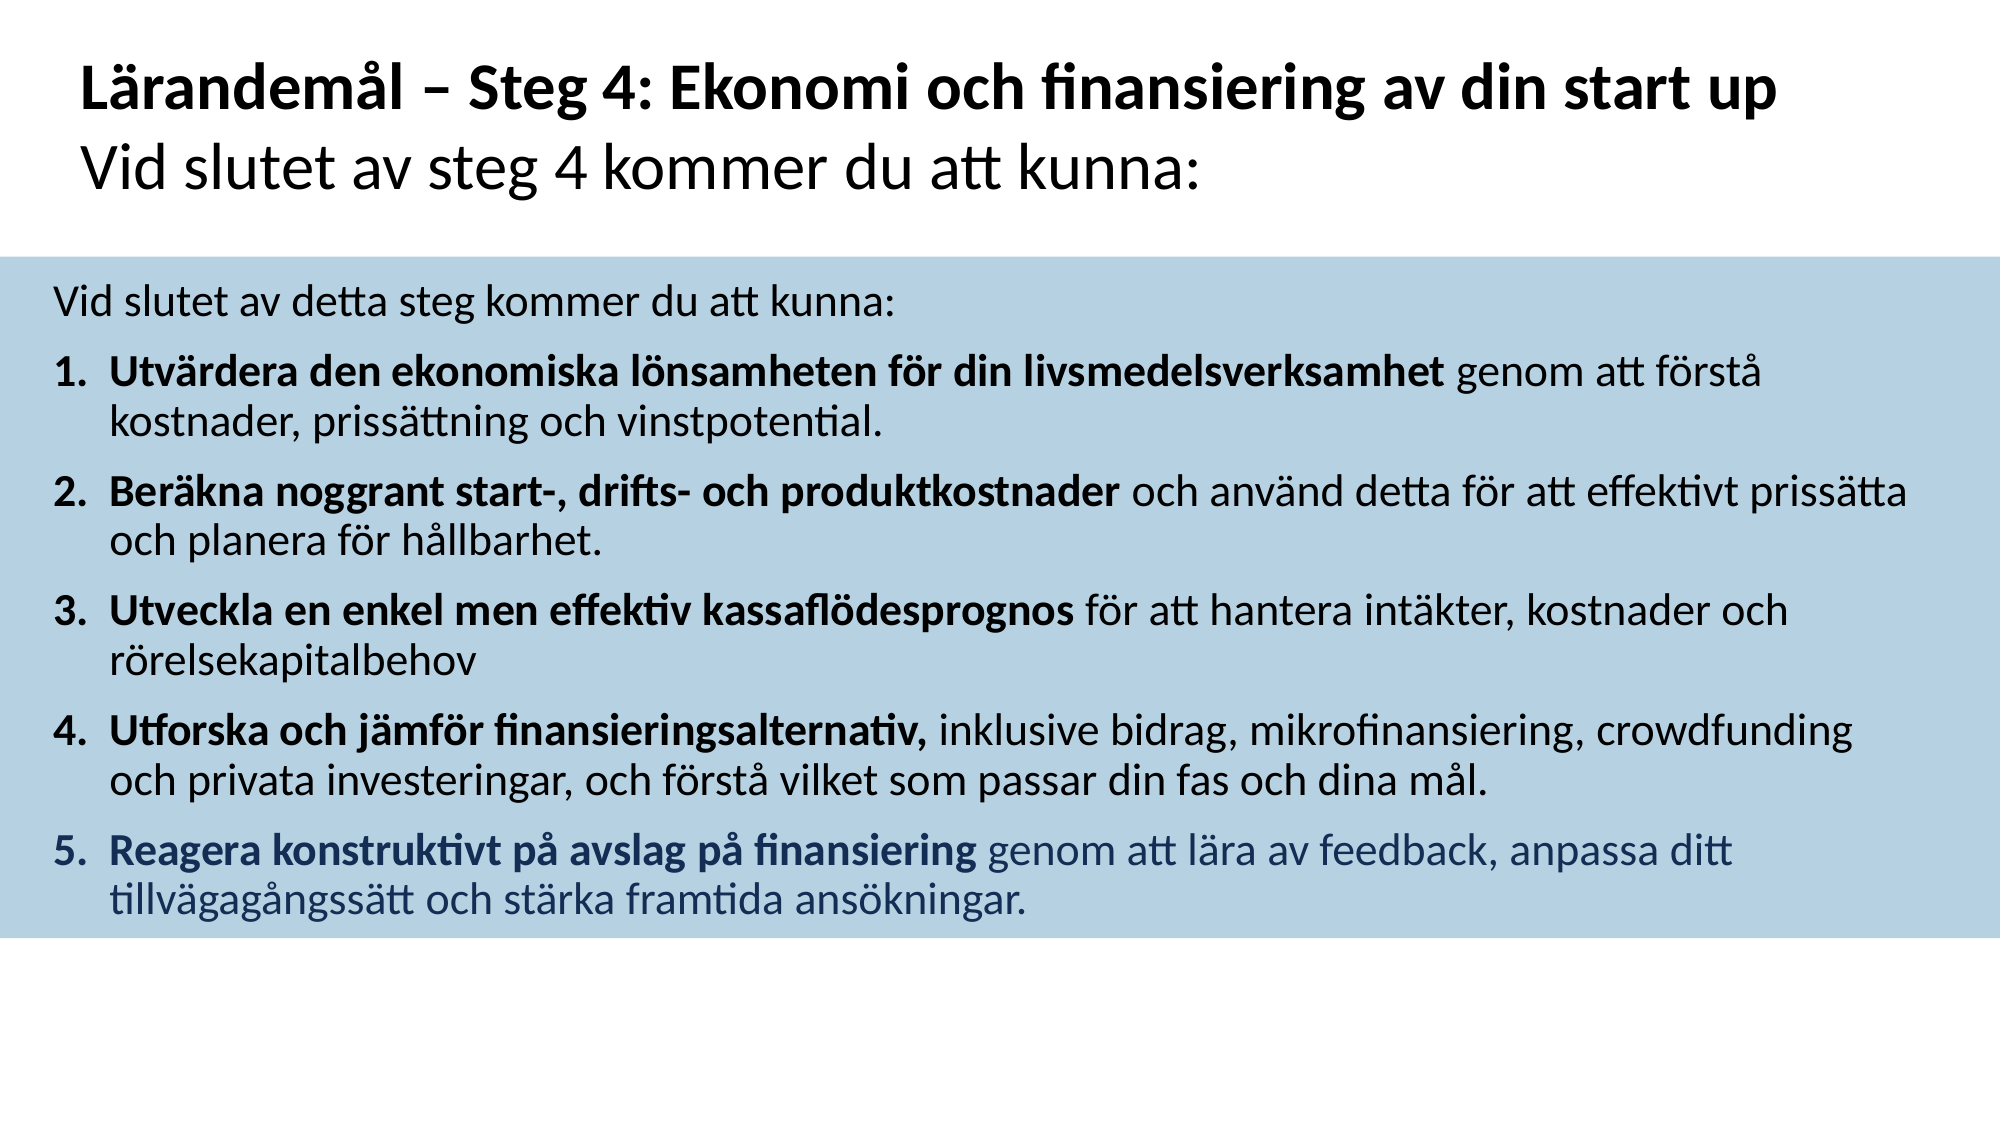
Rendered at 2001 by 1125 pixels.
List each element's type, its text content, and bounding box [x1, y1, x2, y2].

text_box [0, 256, 2000, 939]
text_box Lärandemål – Steg 4: Ekonomi och finansiering av din start up Vid slutet av steg 4 kommer du att kunna: [65, 35, 1938, 211]
list Vid slutet av detta steg kommer du att kunna: Utvärdera den ekonomiska lönsamheten för din livsmedelsverksamhet genom att förstå kostnader, prissättning och vinstpotential. Beräkna noggrant start-, drifts- och produktkostnader och använd detta för att effektivt prissätta och planera för hållbarhet. Utveckla en enkel men effektiv kassaflödesprognos för att hantera intäkter, kostnader och rörelsekapitalbehov Utforska och jämför finansieringsalternativ, inklusive bidrag, mikrofinansiering, crowdfunding och privata investeringar, och förstå vilket som passar din fas och dina mål. Reagera konstruktivt på avslag på finansiering genom att lära av feedback, anpassa ditt tillvägagångssätt och stärka framtida ansökningar. [38, 269, 1938, 887]
